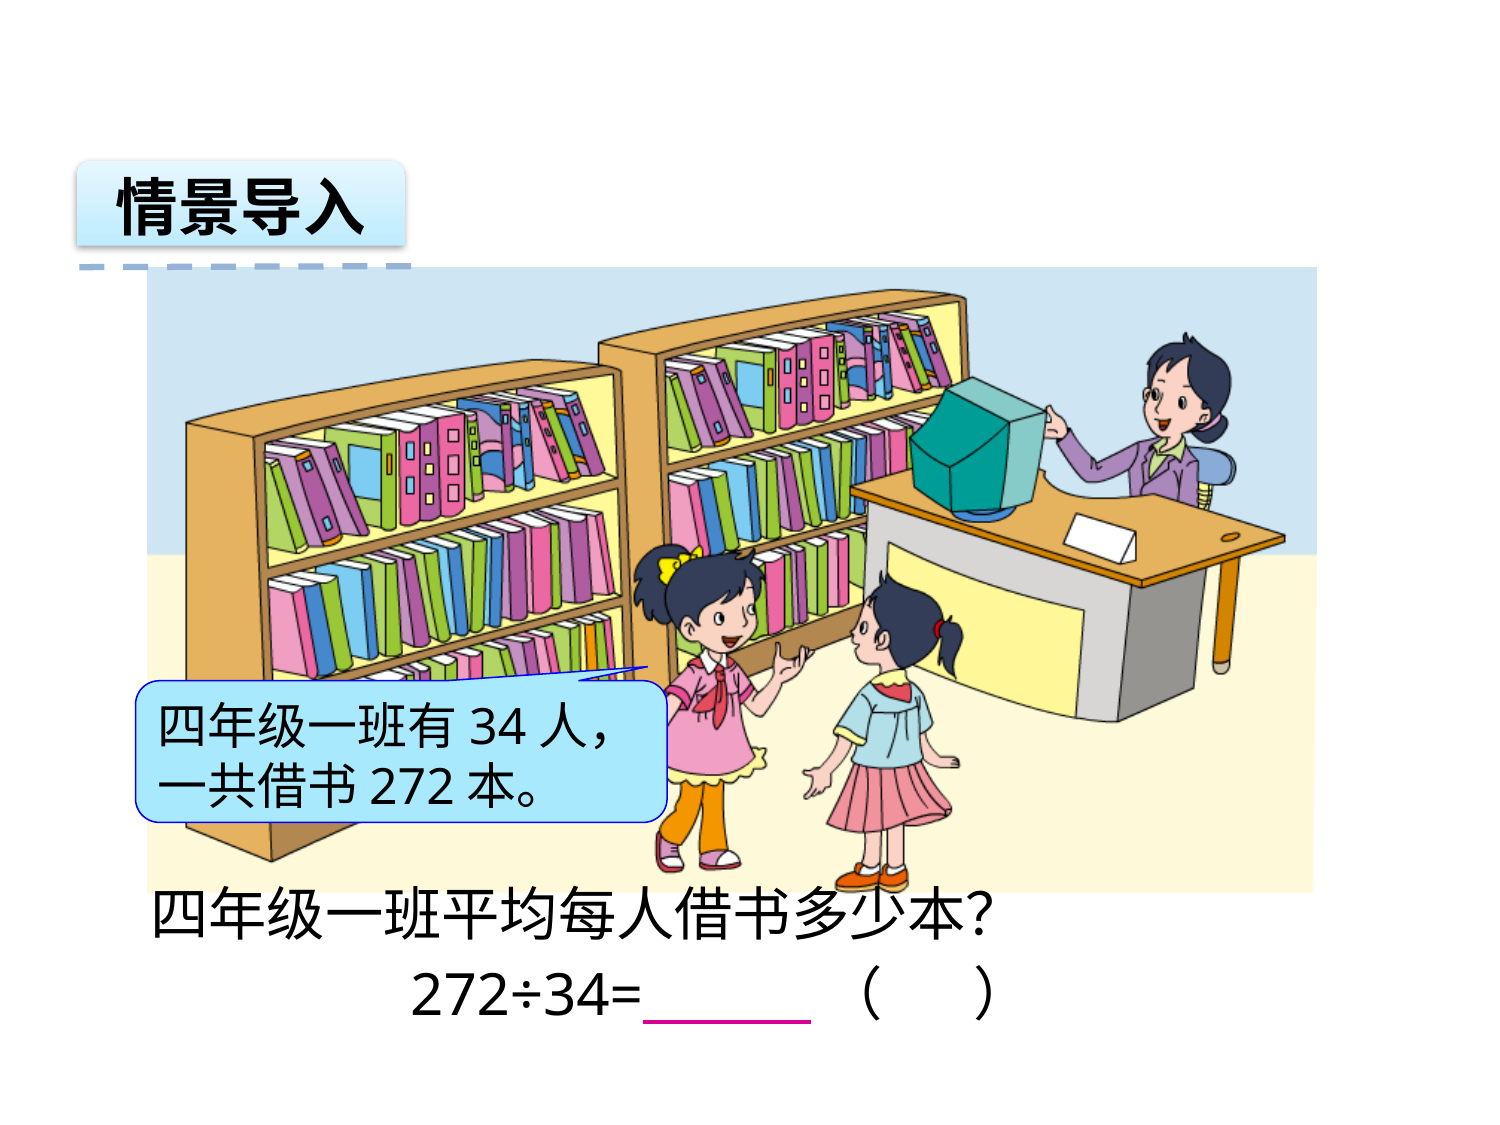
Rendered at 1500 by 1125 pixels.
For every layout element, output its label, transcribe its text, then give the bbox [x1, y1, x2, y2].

text_box 272÷34= （ ） [395, 949, 1211, 1035]
text_box 四年级一班有34人，一共借书272本。 [135, 688, 142, 815]
text_box 四年级一班平均每人借书多少本？ [135, 869, 1294, 955]
picture [147, 266, 1317, 911]
text_box 情景导入 [76, 160, 406, 247]
